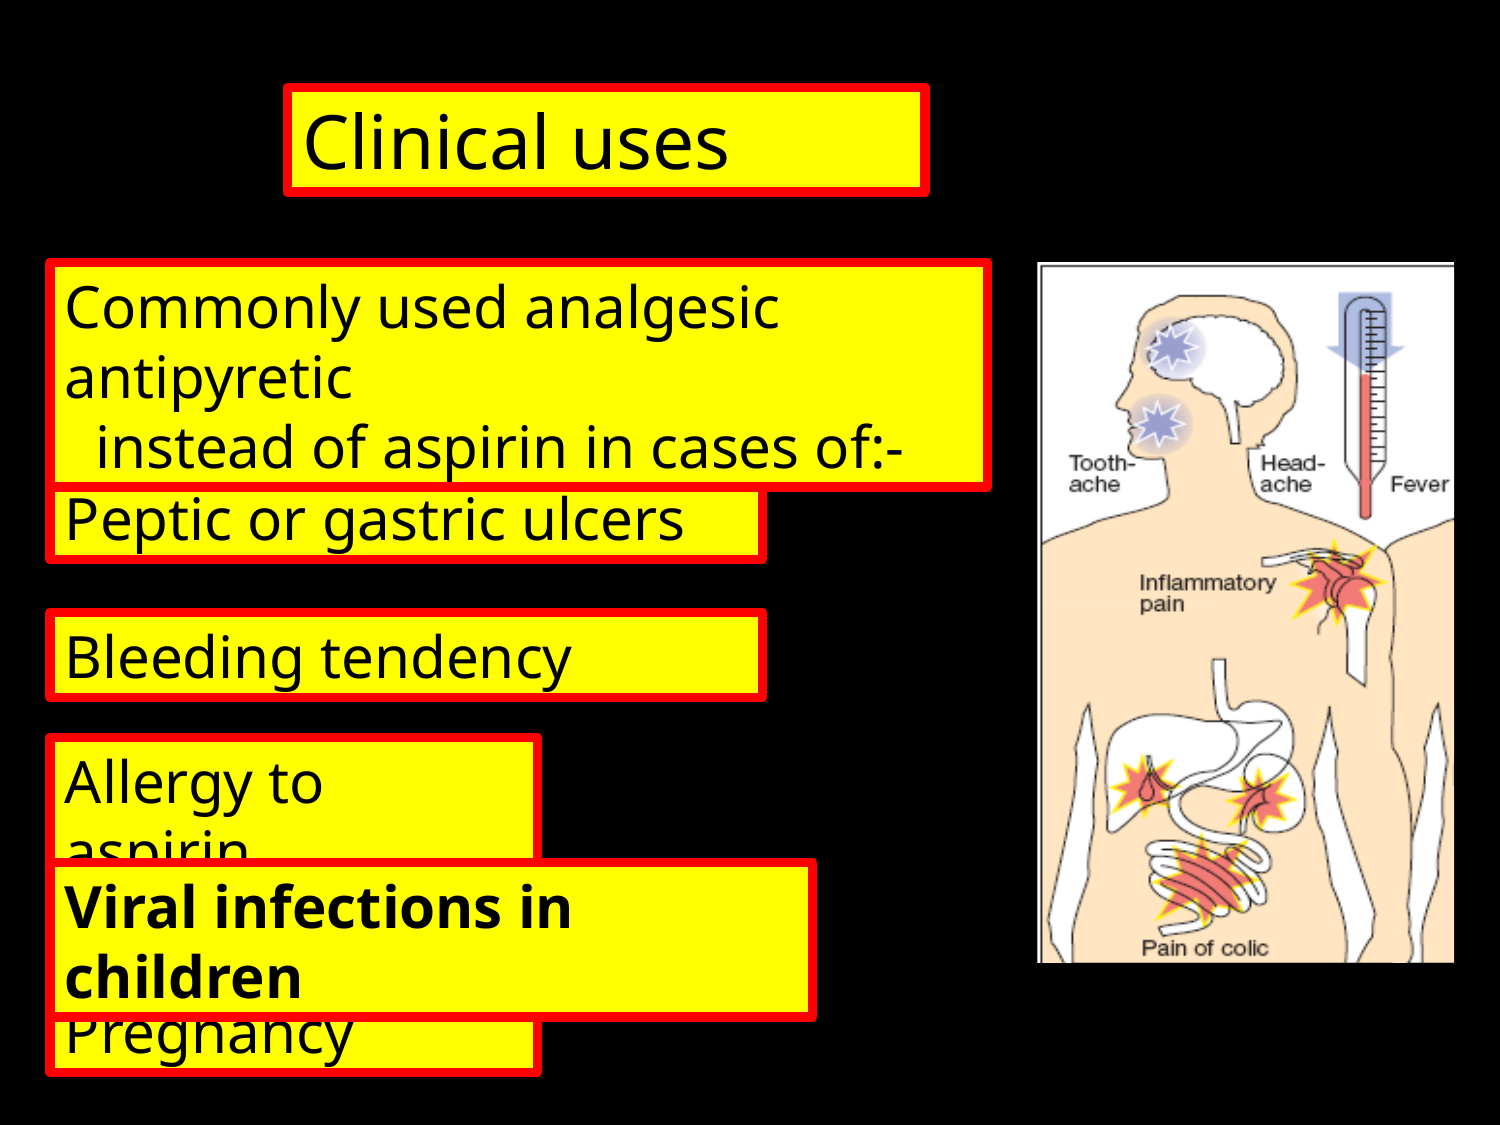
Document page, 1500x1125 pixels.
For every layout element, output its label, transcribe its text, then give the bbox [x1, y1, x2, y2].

text_box Clinical uses [287, 87, 925, 193]
text_box Peptic or gastric ulcers [50, 488, 763, 560]
text_box Pregnancy [50, 1018, 538, 1073]
text_box Commonly used analgesic antipyretic instead of aspirin in cases of:- [50, 262, 988, 488]
text_box Viral infections in children [49, 862, 813, 1018]
text_box Allergy to aspirin [50, 737, 538, 862]
text_box Bleeding tendency [50, 612, 763, 698]
picture [1037, 262, 1455, 963]
